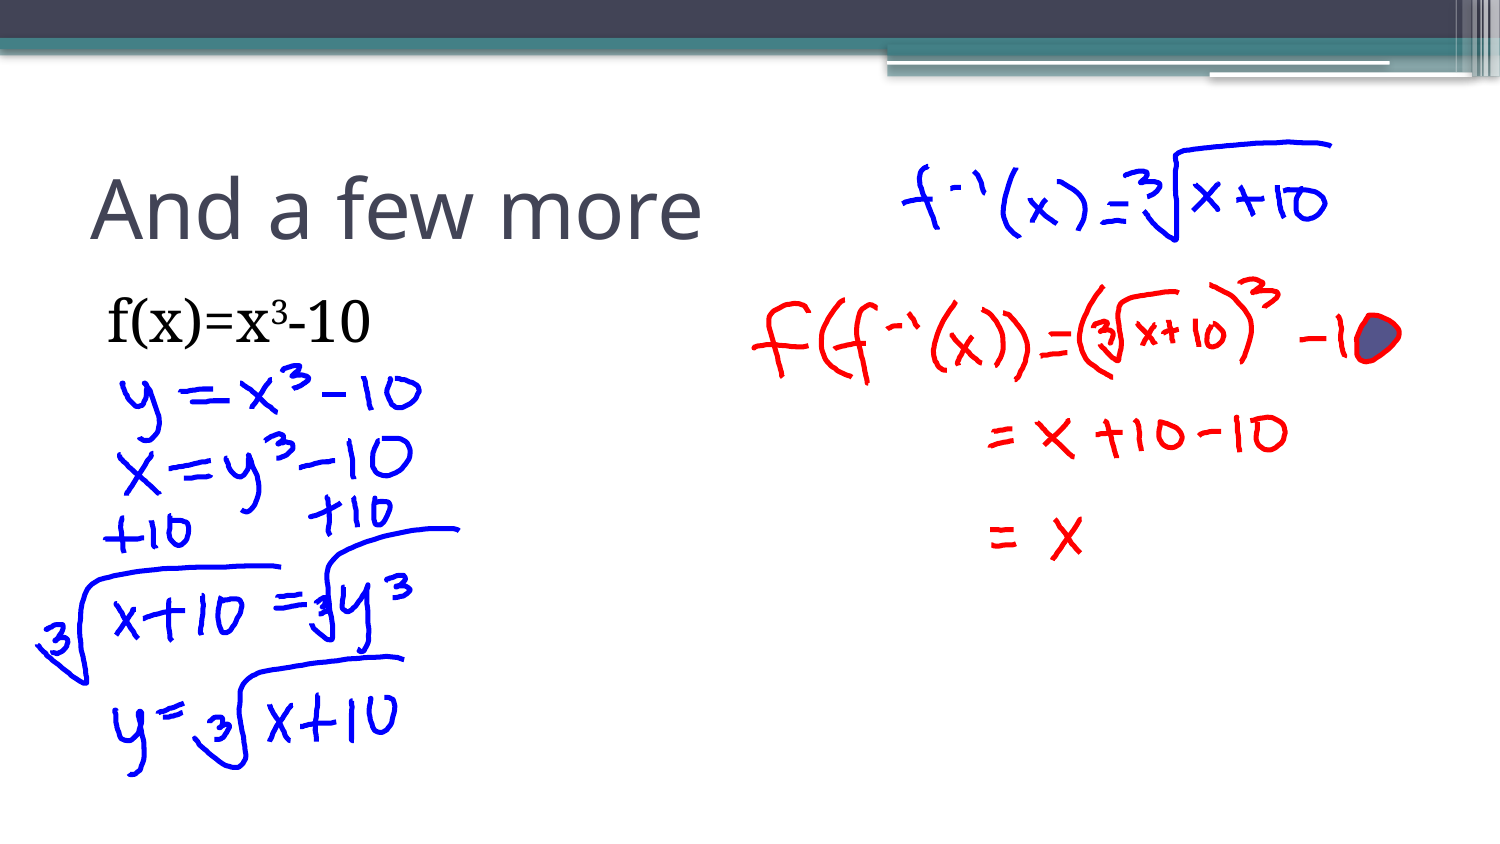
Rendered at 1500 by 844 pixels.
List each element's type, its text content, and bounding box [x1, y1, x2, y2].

text_box [1100, 219, 1127, 224]
text_box [150, 520, 157, 549]
text_box [350, 700, 354, 742]
text_box [1036, 421, 1052, 437]
text_box [276, 593, 303, 598]
text_box [918, 165, 933, 198]
text_box [1099, 290, 1180, 362]
text_box [855, 303, 878, 384]
text_box [251, 378, 272, 409]
text_box [179, 388, 214, 393]
text_box [1206, 322, 1225, 348]
text_box [118, 453, 139, 475]
text_box [1283, 187, 1326, 220]
text_box [966, 348, 983, 364]
text_box [373, 497, 391, 526]
text_box [774, 347, 795, 378]
text_box [1209, 283, 1253, 363]
text_box [1136, 322, 1148, 335]
text_box [36, 565, 282, 684]
text_box [1092, 320, 1114, 344]
text_box [973, 170, 986, 195]
text_box [385, 574, 411, 599]
text_box [310, 527, 460, 641]
text_box [1235, 416, 1241, 453]
text_box [281, 364, 310, 390]
text_box [1245, 200, 1255, 216]
text_box [1040, 351, 1068, 357]
text_box [115, 615, 132, 636]
text_box [1143, 141, 1332, 241]
text_box [121, 382, 161, 442]
text_box [956, 335, 974, 366]
text_box [225, 453, 260, 513]
text_box [1031, 198, 1047, 223]
text_box [298, 459, 336, 469]
text_box [1158, 421, 1183, 449]
text_box [362, 376, 373, 411]
text_box [820, 299, 853, 378]
text_box [768, 302, 810, 345]
text_box [1194, 183, 1207, 196]
text_box [886, 324, 903, 330]
text_box [126, 621, 139, 640]
text_box [1043, 419, 1070, 446]
text_box [1133, 418, 1143, 452]
text_box [45, 623, 69, 655]
text_box [1250, 416, 1286, 451]
title And a few more [74, 140, 1426, 273]
text_box [1198, 430, 1222, 437]
text_box [1078, 285, 1114, 379]
text_box [1029, 198, 1039, 209]
text_box [1040, 209, 1058, 225]
text_box [1336, 314, 1346, 358]
text_box [157, 702, 185, 714]
text_box [341, 589, 370, 653]
text_box [1056, 180, 1086, 231]
text_box [1192, 183, 1219, 212]
text_box [753, 343, 809, 349]
text_box [950, 186, 961, 190]
text_box [1236, 197, 1265, 202]
text_box [1141, 323, 1156, 346]
text_box [1162, 328, 1179, 334]
text_box [119, 517, 125, 538]
text_box [125, 452, 154, 496]
text_box [104, 537, 145, 541]
text_box [327, 511, 332, 536]
text_box [925, 199, 939, 230]
text_box [300, 721, 337, 728]
text_box [907, 312, 920, 329]
text_box [348, 439, 355, 480]
text_box [314, 694, 319, 722]
text_box [162, 711, 183, 718]
text_box [951, 334, 965, 349]
text_box [932, 300, 957, 372]
text_box [315, 596, 330, 615]
text_box [309, 502, 342, 518]
text_box [275, 603, 307, 609]
text_box [1003, 312, 1029, 381]
text_box [259, 397, 278, 414]
text_box [199, 594, 205, 636]
text_box [314, 725, 318, 742]
text_box [172, 609, 186, 614]
text_box [1167, 319, 1172, 329]
text_box [1103, 420, 1118, 459]
text_box [368, 696, 396, 734]
text_box [191, 399, 230, 403]
text_box [385, 377, 420, 409]
text_box [208, 716, 231, 741]
text_box [280, 724, 291, 742]
text_box [326, 496, 330, 508]
text_box [1207, 196, 1218, 209]
text_box [989, 439, 1014, 448]
text_box [168, 459, 211, 470]
text_box [1124, 170, 1161, 198]
text_box [901, 198, 933, 205]
text_box [121, 540, 125, 554]
text_box [371, 437, 411, 477]
text_box [114, 709, 145, 776]
text_box [268, 704, 280, 722]
text_box [167, 603, 173, 642]
text_box [1239, 278, 1279, 309]
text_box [989, 518, 1082, 561]
text_box [193, 655, 405, 769]
text_box [1170, 332, 1174, 344]
text_box [982, 308, 1004, 367]
text_box [264, 432, 294, 459]
text_box [268, 704, 293, 742]
text_box [139, 475, 161, 495]
text_box [352, 496, 359, 528]
text_box [1239, 185, 1247, 198]
text_box [142, 611, 167, 620]
text_box [1002, 167, 1021, 239]
text_box [1095, 432, 1108, 436]
text_box [1052, 438, 1075, 458]
text_box [1194, 318, 1200, 347]
list f(x)=x3-10 [74, 276, 1426, 809]
text_box [240, 382, 258, 397]
text_box [1276, 185, 1285, 219]
text_box [1299, 337, 1327, 341]
text_box [1354, 313, 1401, 364]
text_box [168, 514, 190, 547]
text_box [992, 428, 1013, 433]
text_box [217, 596, 243, 634]
text_box [183, 474, 212, 479]
text_box [833, 342, 866, 350]
text_box [1149, 336, 1157, 345]
